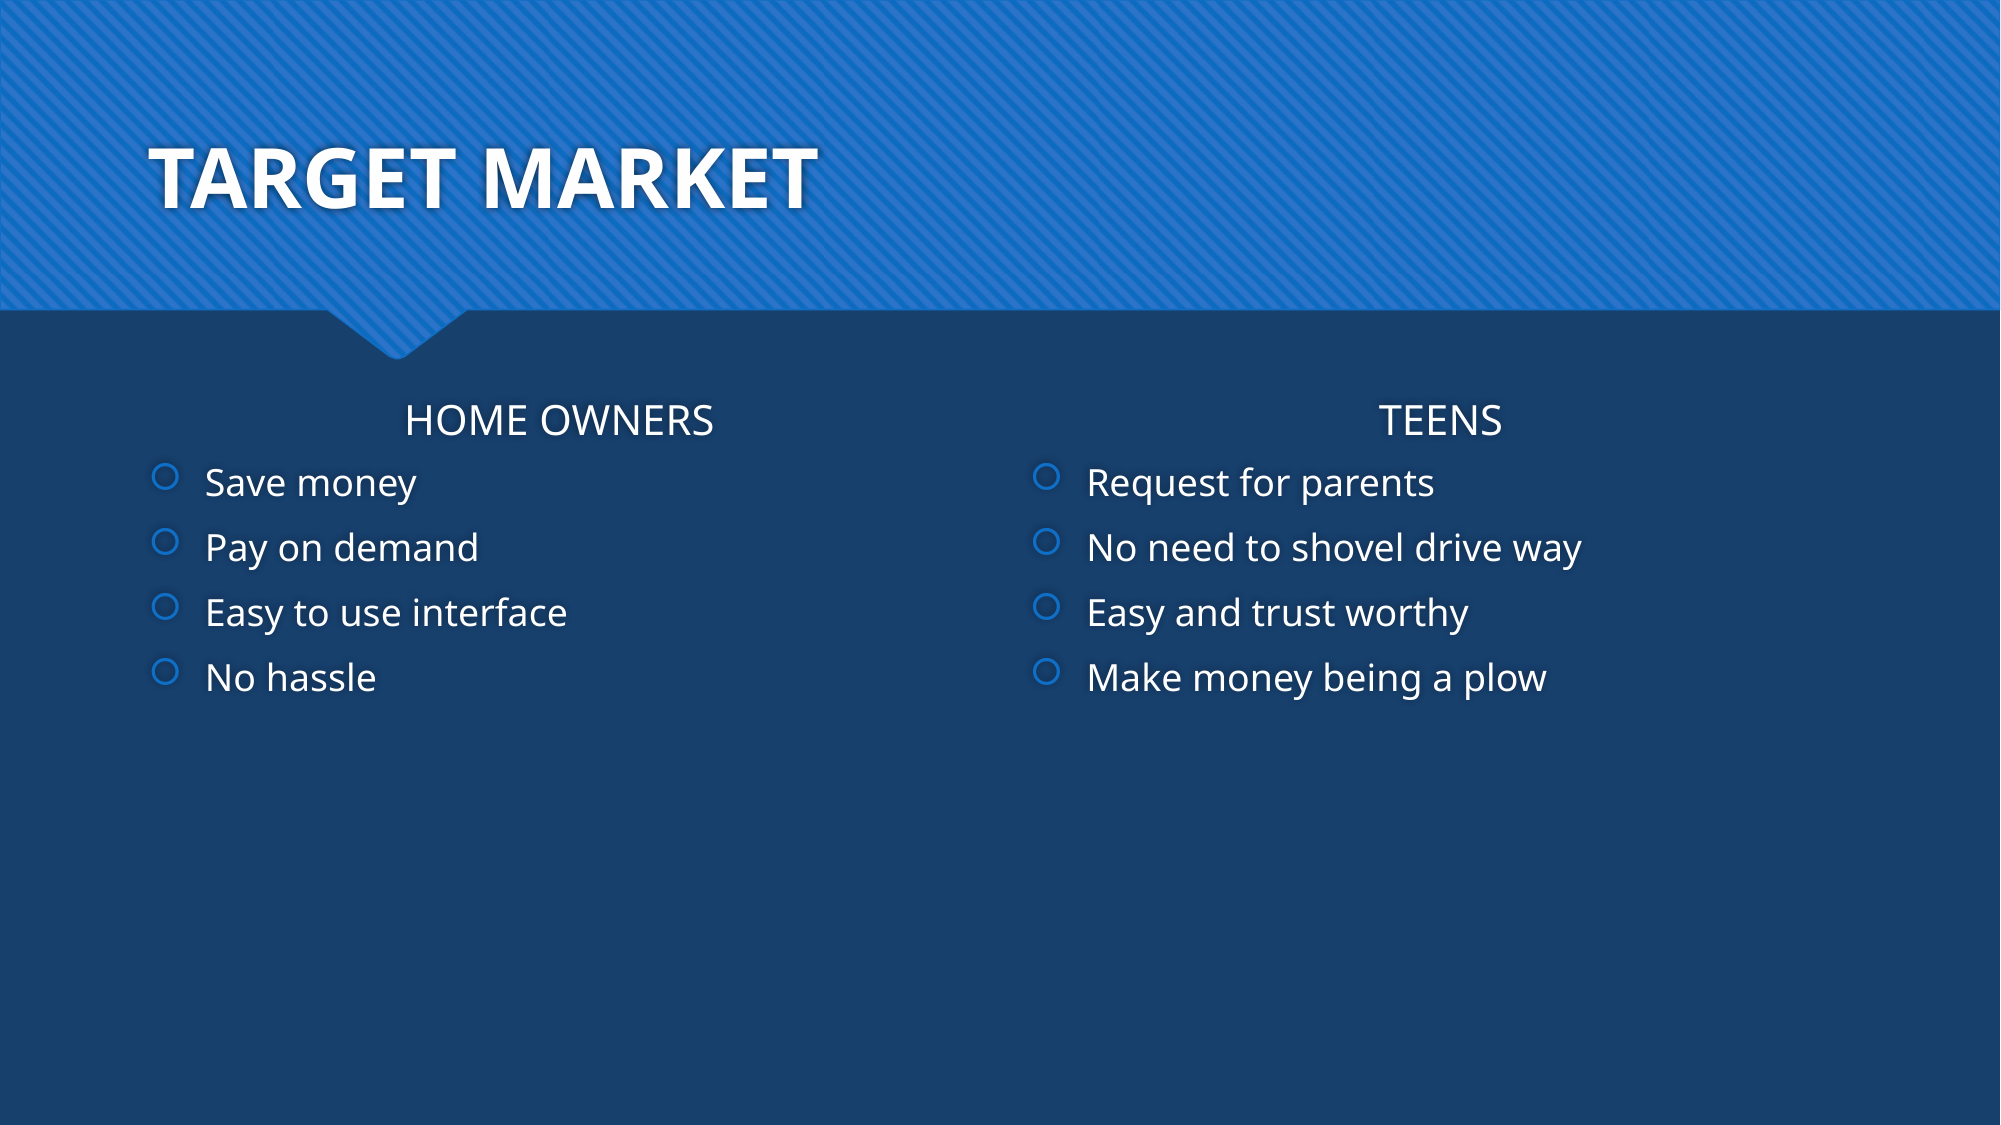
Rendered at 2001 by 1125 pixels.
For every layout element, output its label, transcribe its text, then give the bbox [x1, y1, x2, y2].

list Save money Pay on demand Easy to use interface No hassle [133, 451, 985, 962]
list Request for parents No need to shovel drive way Easy and trust worthy Make money being a plow [1014, 451, 1868, 962]
list TEENS [1014, 356, 1868, 445]
title TARGET MARKET [132, 73, 1868, 233]
list HOME OWNERS [133, 356, 985, 445]
